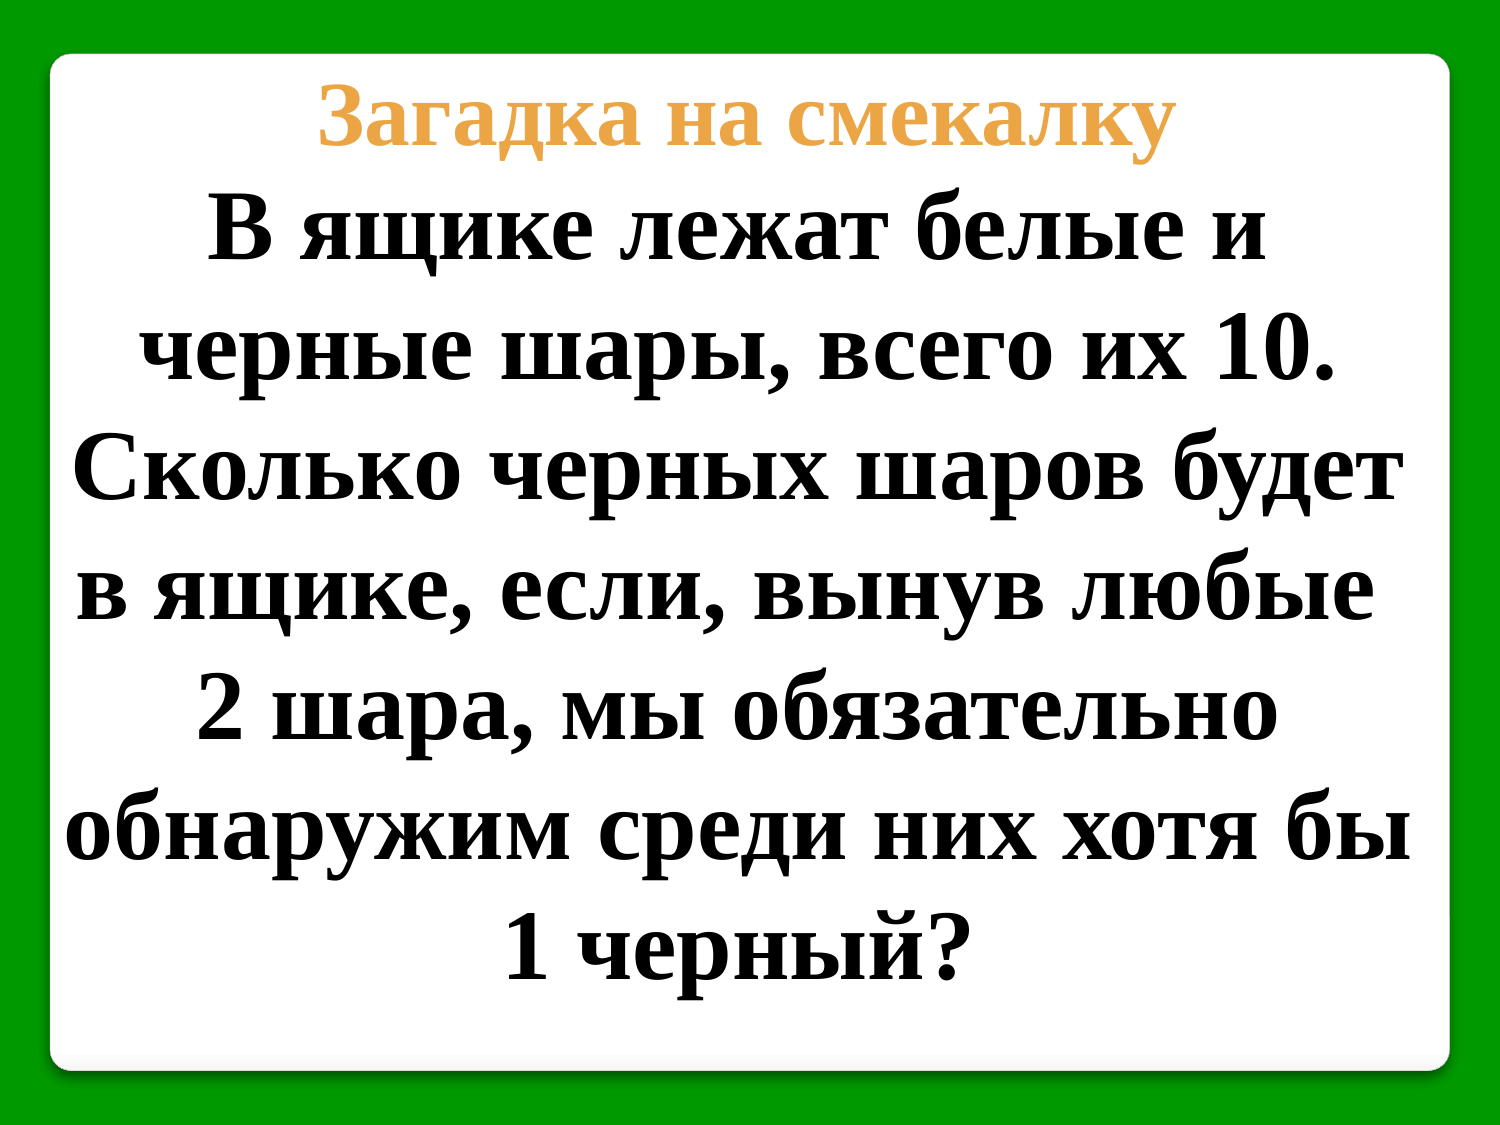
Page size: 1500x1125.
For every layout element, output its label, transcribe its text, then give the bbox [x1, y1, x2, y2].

text_box В ящике лежат белые и черные шары, всего их 10. Сколько черных шаров будет в ящике, если, вынув любые 2 шара, мы обязательно обнаружим среди них хотя бы 1 черный? [23, 152, 1454, 1007]
text_box Загадка на смекалку [301, 46, 1194, 172]
